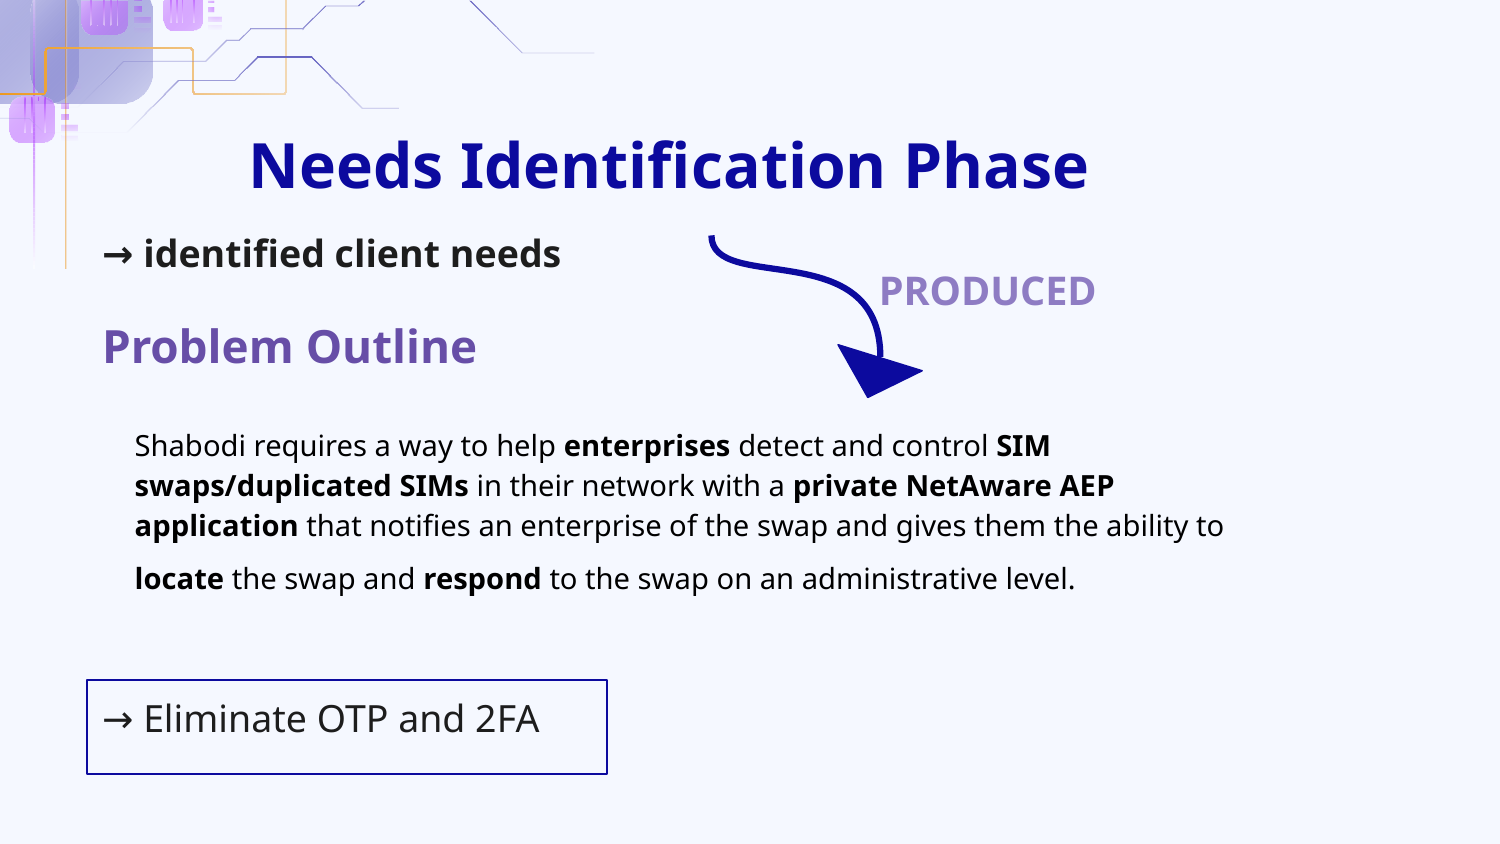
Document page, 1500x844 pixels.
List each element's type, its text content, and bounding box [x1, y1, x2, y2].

text_box PRODUCED [885, 251, 1125, 293]
title Needs Identification Phase [233, 75, 1267, 214]
title Problem Outline [87, 316, 864, 479]
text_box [711, 235, 881, 358]
text_box [850, 359, 923, 398]
text_box → identified client needs [86, 214, 1297, 298]
text_box → Eliminate OTP and 2FA [87, 679, 608, 774]
text_box Shabodi requires a way to help enterprises detect and control SIM swaps/duplicated SIMs in their network with a private NetAware AEP application that notifies an enterprise of the swap and gives them the ability to locate the swap and respond to the swap on an administrative level. [119, 407, 1297, 617]
